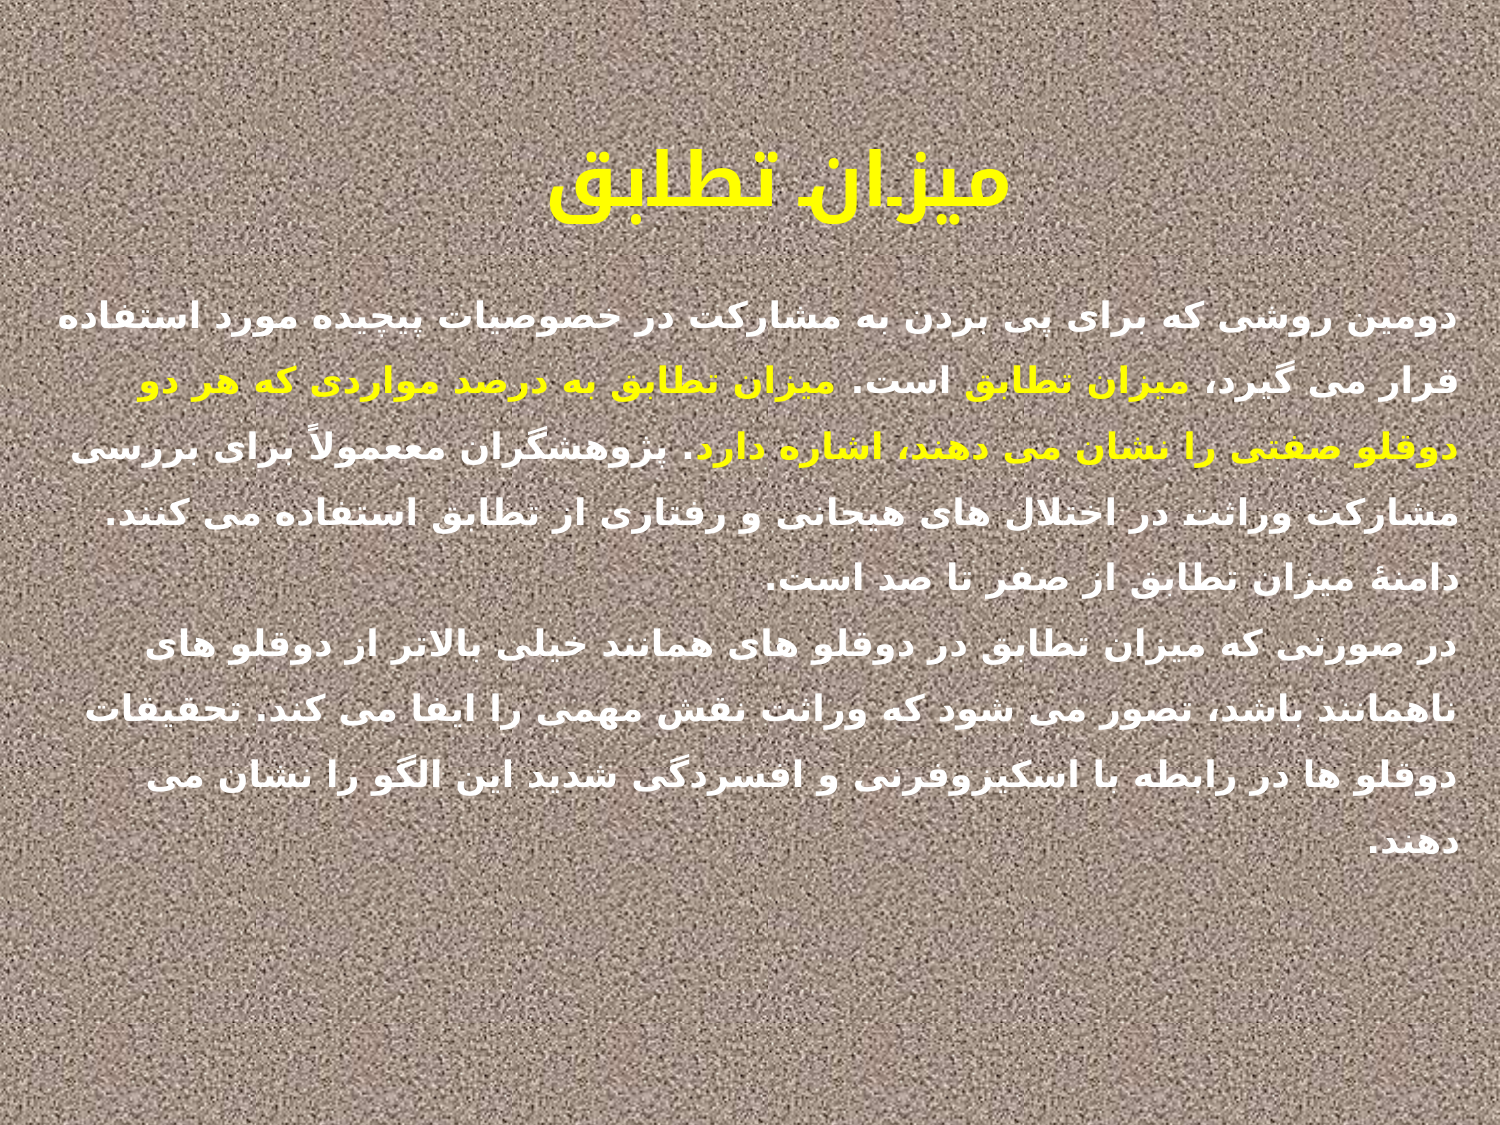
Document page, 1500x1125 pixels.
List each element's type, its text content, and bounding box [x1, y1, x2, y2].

list دومین روشی که برای پی بردن به مشارکت در خصوصیات پیچیده مورد استفاده قرار می گیرد، میزان تطابق است. میزان تطابق به درصد مواردی که هر دو دوقلو صفتی را نشان می دهند، اشاره دارد. پژوهشگران مععمولاً برای بررسی مشارکت وراثت در اختلال های هیجانی و رفتاری از تطابق استفاده می کنند. دامنۀ میزان تطابق از صفر تا صد است. در صورتی که میزان تطابق در دوقلو های همانند خیلی بالاتر از دوقلو های ناهمانند باشد، تصور می شود که وراثت نقش مهمی را ایفا می کند. تحقیقات دوقلو ها در رابطه با اسکیزوفرنی و افسردگی شدید این الگو را نشان می دهند. [24, 262, 1475, 925]
title میزان تطابق [112, 112, 1463, 230]
slide_number 48 [1417, 1068, 1494, 1114]
picture [0, 0, 1500, 1125]
footer www.modirkade.ir [212, 1050, 904, 1095]
